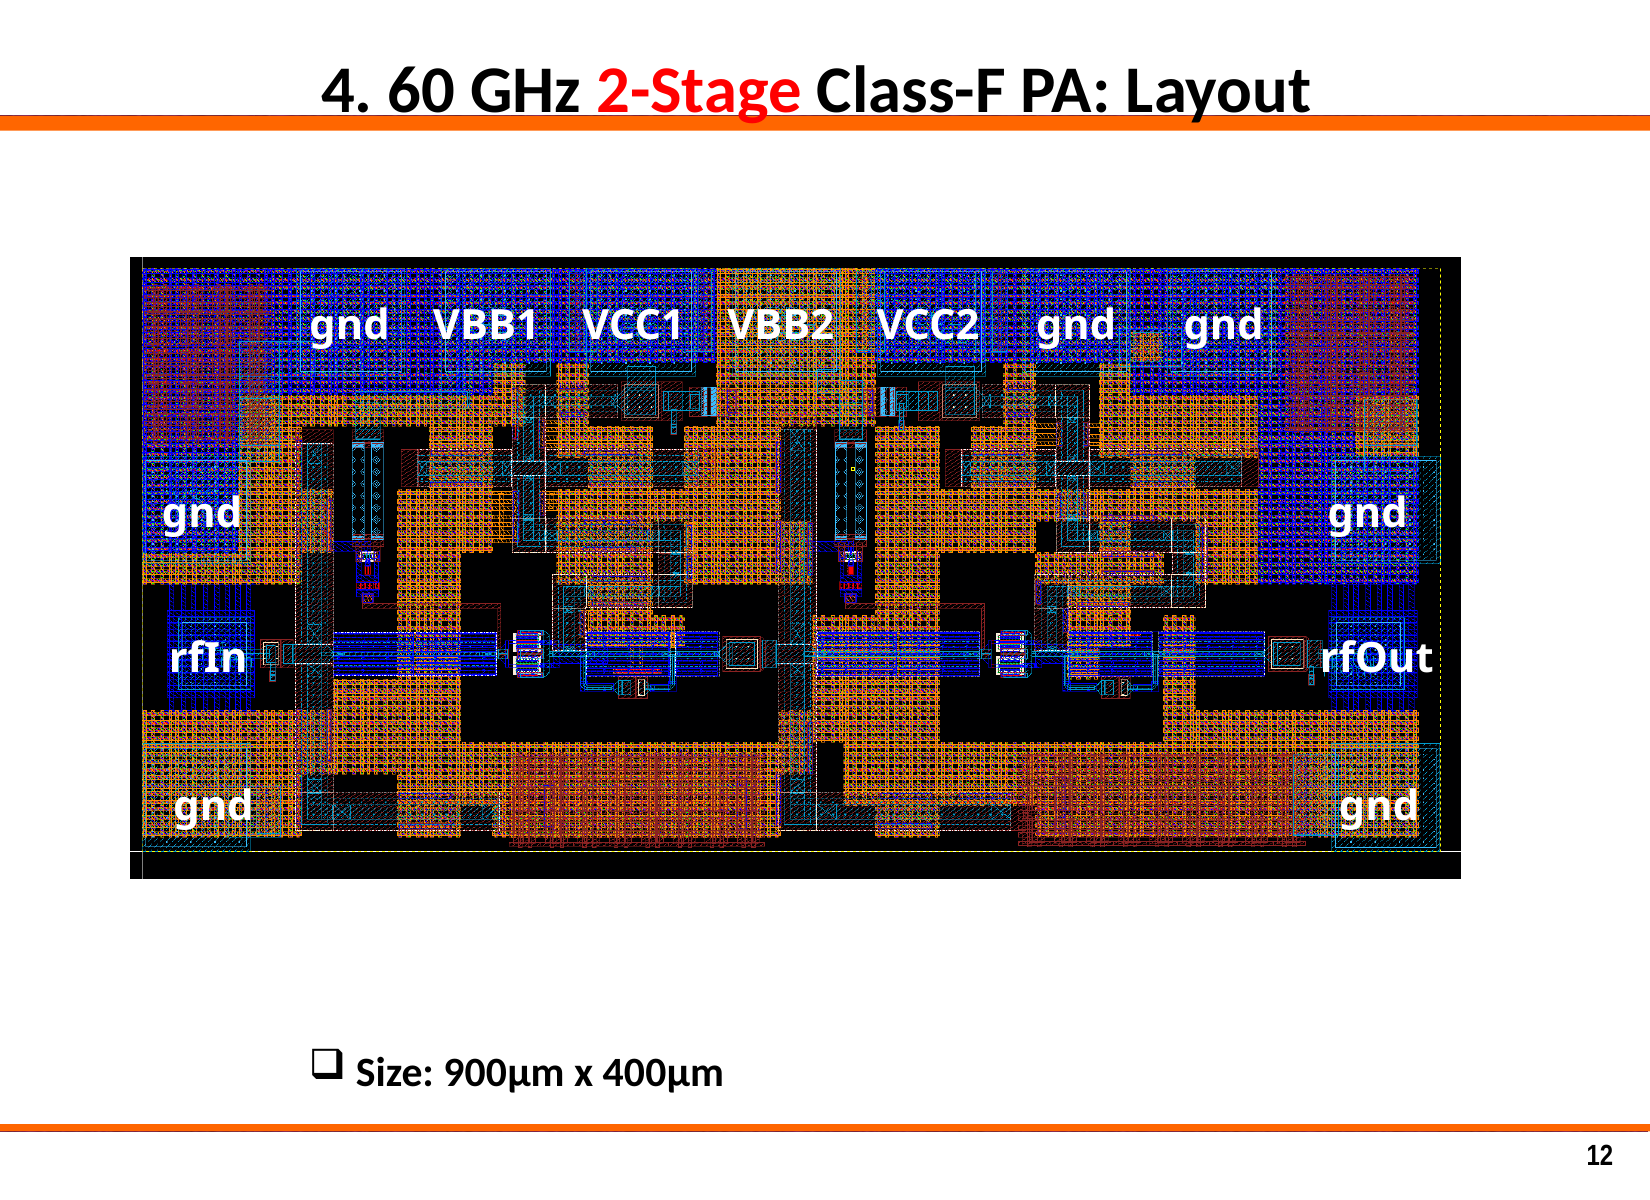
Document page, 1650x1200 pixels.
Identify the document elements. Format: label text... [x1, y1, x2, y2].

text_box Size: 900μm x 400μm [294, 1037, 1650, 1102]
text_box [129, 257, 1461, 879]
title 4. 60 GHz 2-Stage Class-F PA: Layout [74, 0, 1560, 186]
text_box 12 [1105, 1131, 1629, 1176]
